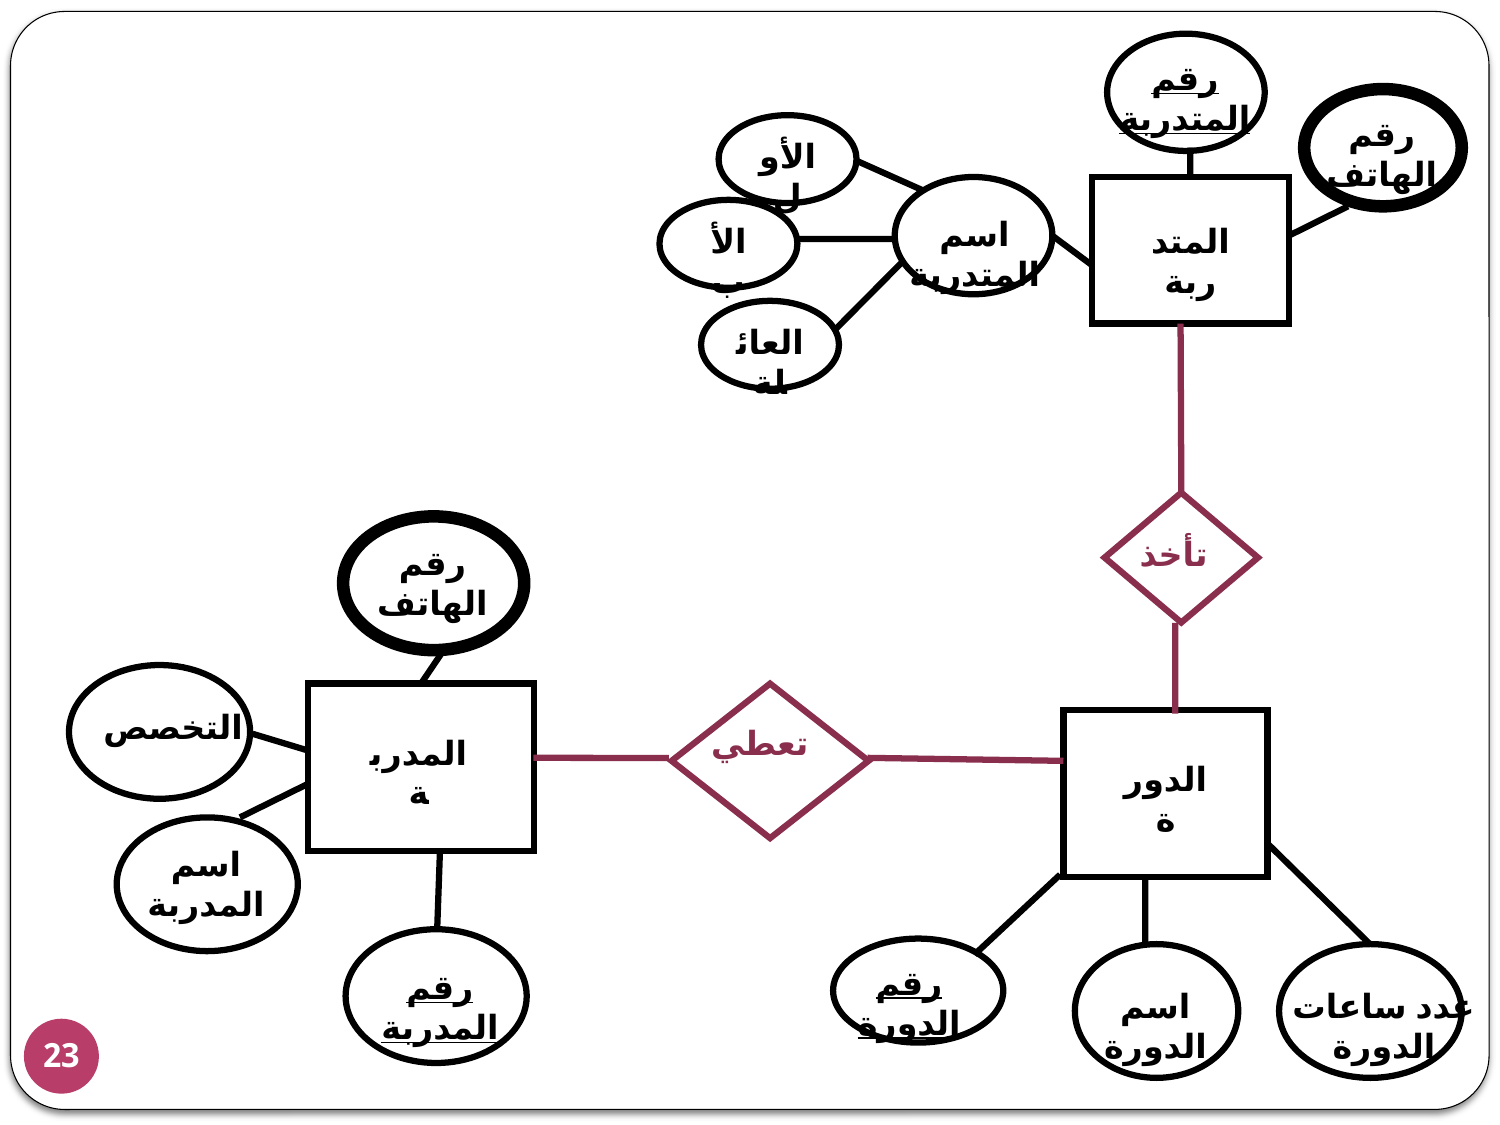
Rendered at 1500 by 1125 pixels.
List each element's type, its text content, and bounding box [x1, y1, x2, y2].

text_box رقم الدورة [824, 954, 994, 998]
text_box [1063, 709, 1500, 1082]
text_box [533, 683, 1064, 839]
text_box [857, 938, 979, 954]
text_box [68, 516, 537, 1064]
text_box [1104, 323, 1259, 714]
text_box [833, 967, 1004, 1043]
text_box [659, 33, 1471, 389]
slide_number 23 [23, 1018, 94, 1094]
